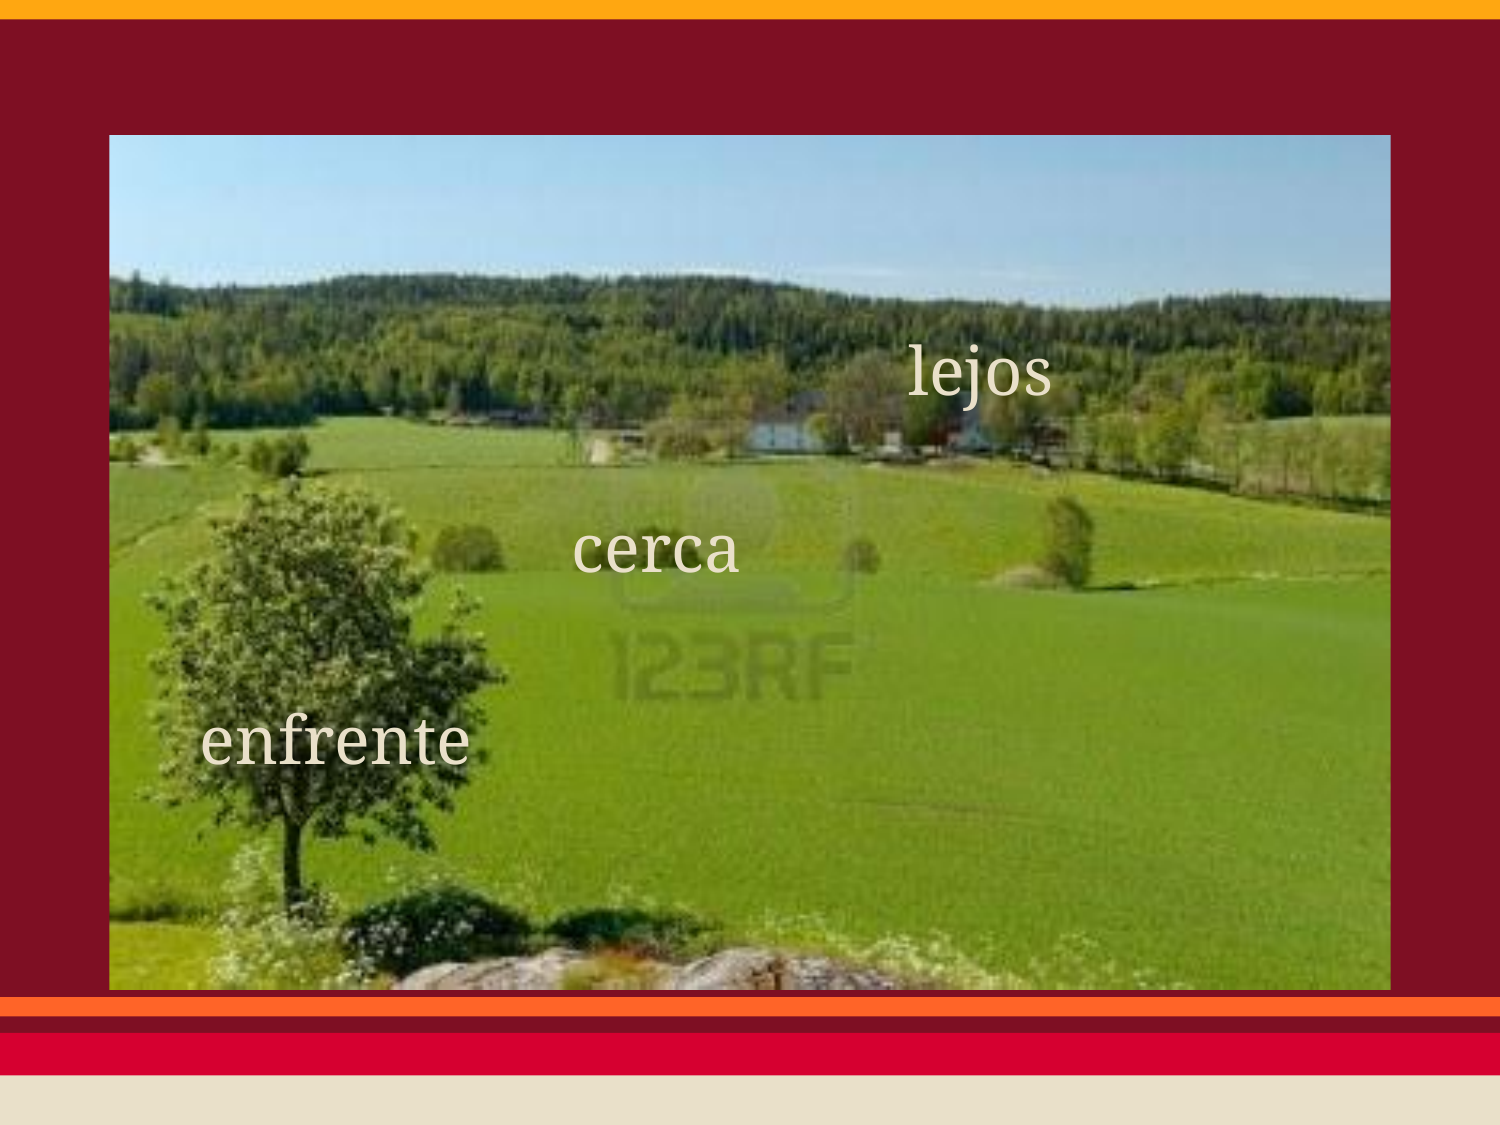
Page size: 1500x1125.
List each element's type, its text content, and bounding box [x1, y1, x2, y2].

text_box enfrente [184, 682, 779, 761]
text_box [109, 135, 1391, 990]
text_box cerca [556, 491, 817, 569]
text_box lejos [893, 313, 1169, 391]
